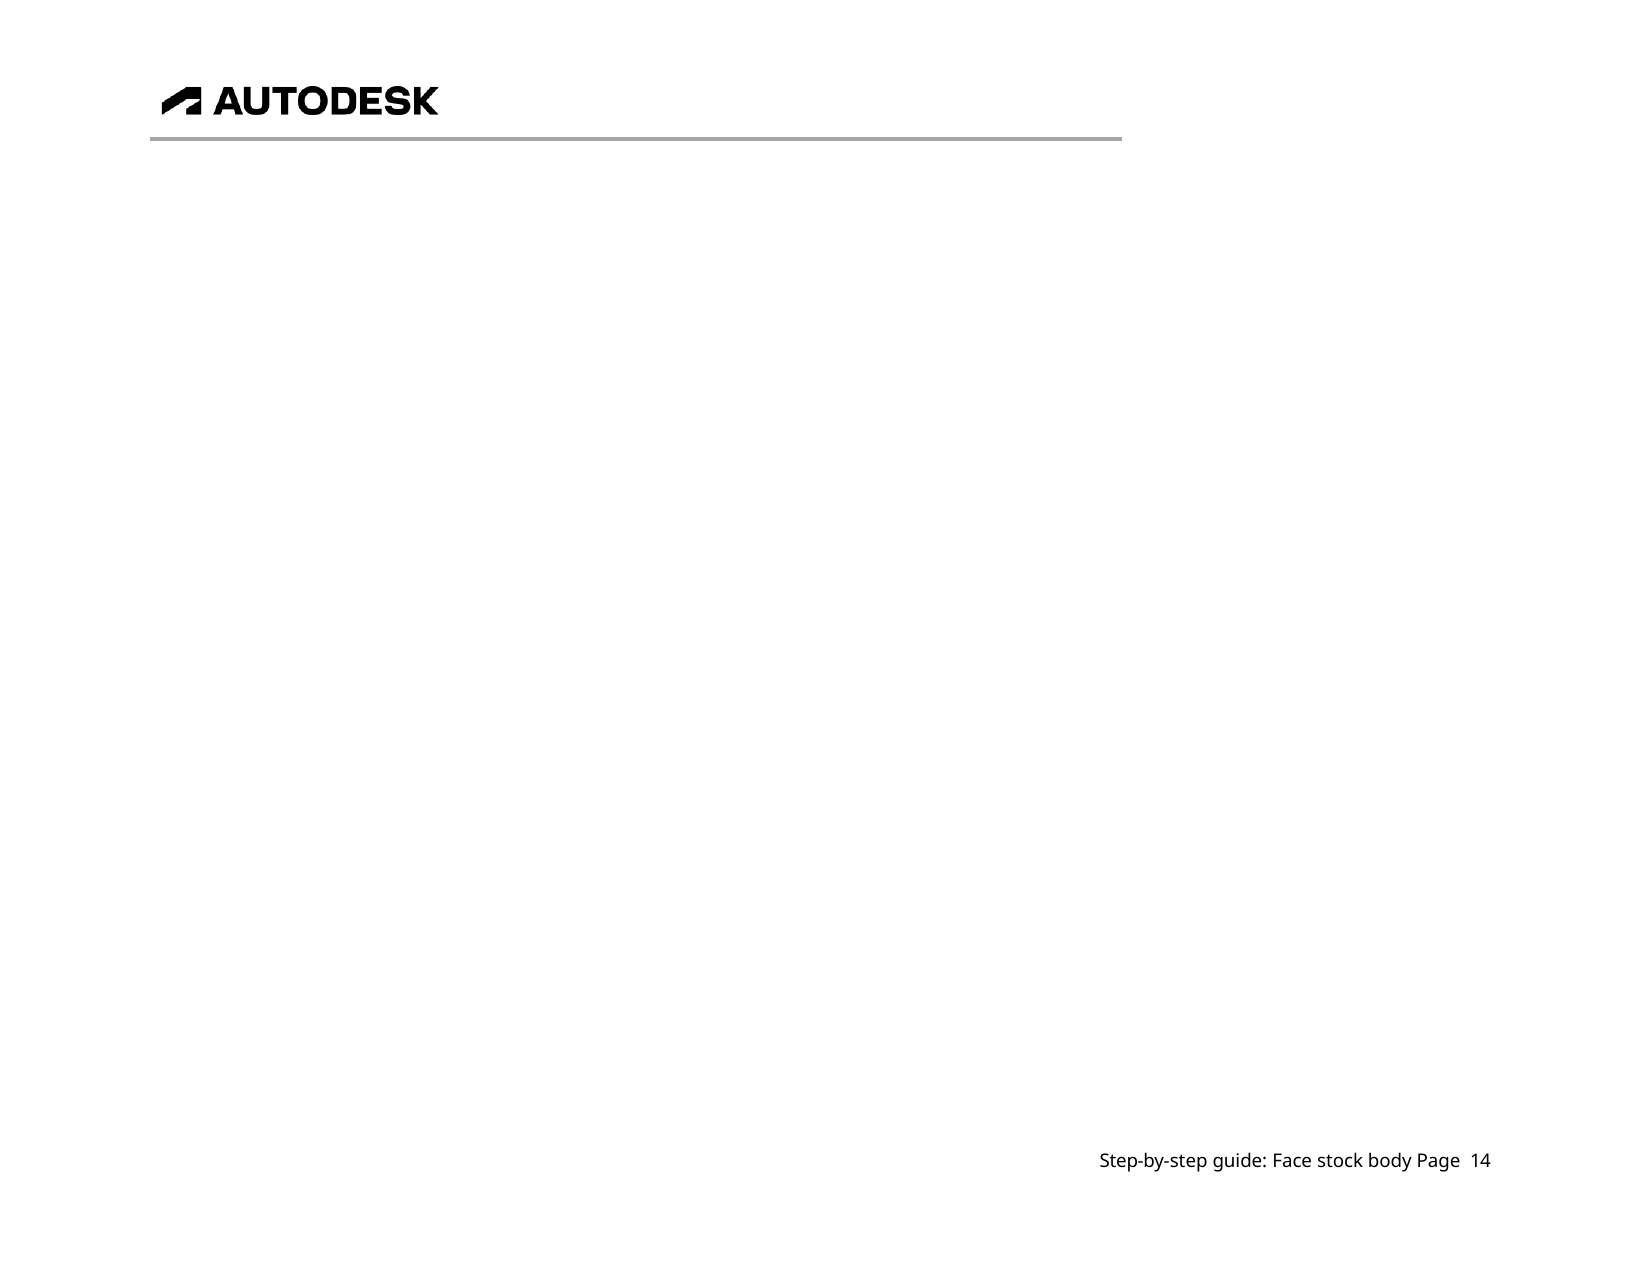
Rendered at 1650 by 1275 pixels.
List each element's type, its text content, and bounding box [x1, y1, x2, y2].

picture [161, 86, 439, 115]
slide_number Step-by-step guide: Face stock body Page 10 [1097, 1145, 1509, 1275]
